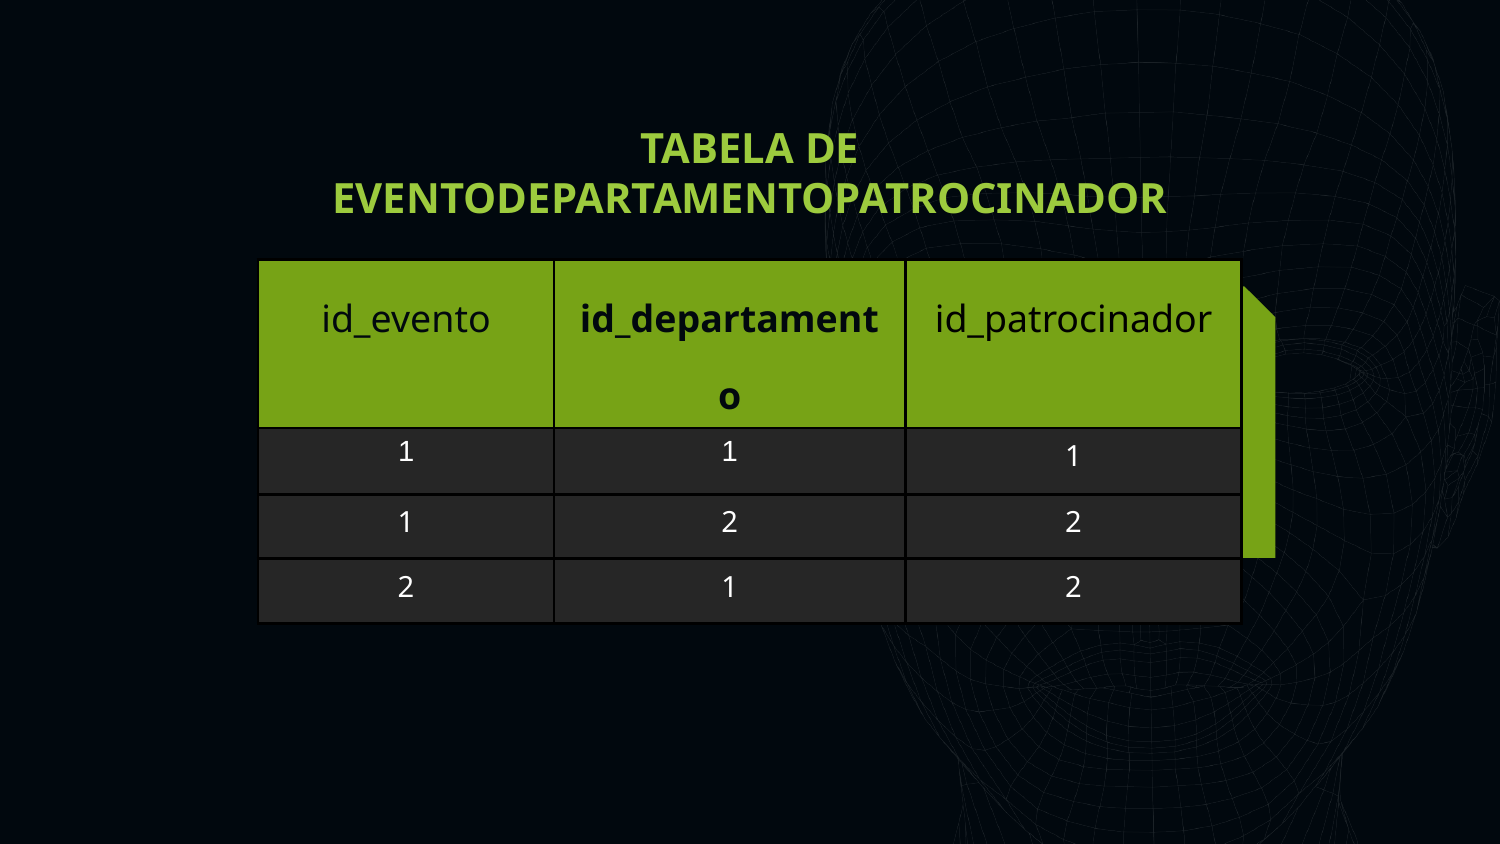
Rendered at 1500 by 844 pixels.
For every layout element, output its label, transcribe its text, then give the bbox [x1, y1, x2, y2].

table_cell 2 [907, 560, 1240, 622]
table_cell 1 [555, 429, 904, 493]
table_cell 2 [555, 496, 904, 557]
table_header id_patrocinador [907, 261, 1240, 427]
table_header id_departamento [555, 261, 904, 427]
text_box [1243, 286, 1276, 558]
table_cell 2 [907, 496, 1240, 557]
table_cell 1 [259, 429, 553, 493]
table_cell 1 [259, 496, 553, 557]
table_cell 1 [907, 429, 1240, 493]
table_cell 1 [555, 560, 904, 622]
table_cell 2 [259, 560, 553, 622]
table_header id_evento [259, 261, 553, 427]
text_box TABELA DE EVENTODEPARTAMENTOPATROCINADOR [207, 106, 1293, 237]
